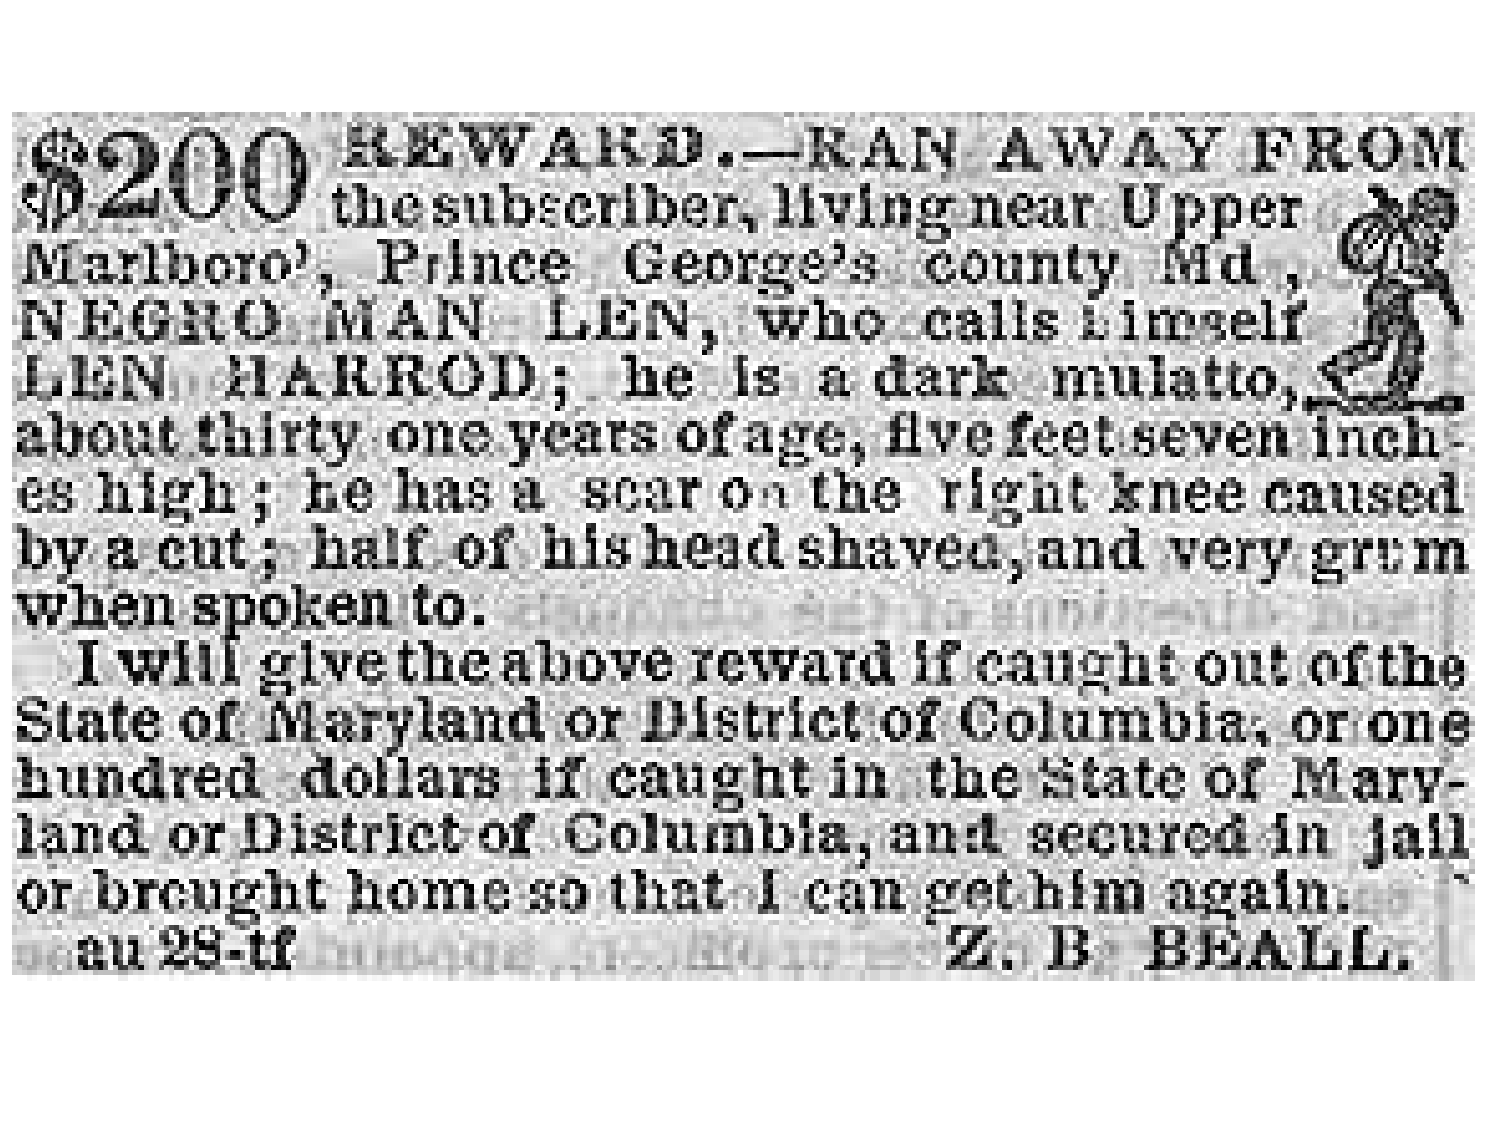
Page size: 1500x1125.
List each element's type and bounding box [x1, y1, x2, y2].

picture [12, 112, 1476, 981]
